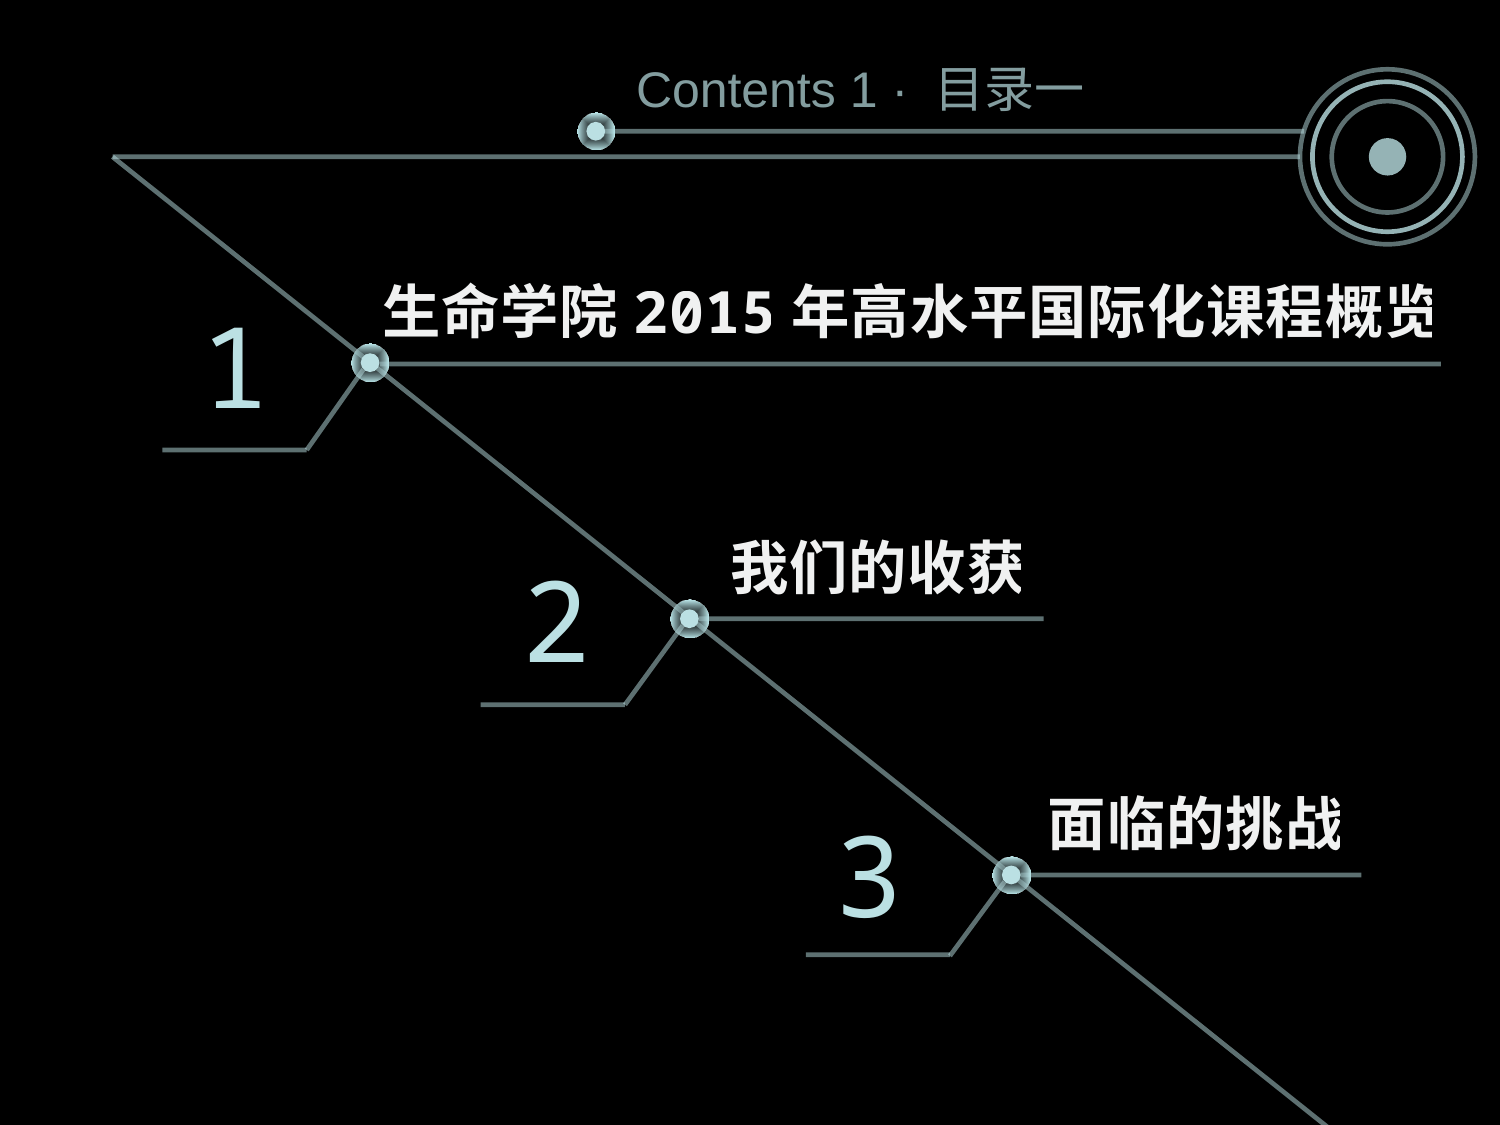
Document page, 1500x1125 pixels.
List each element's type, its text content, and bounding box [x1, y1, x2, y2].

text_box 真正对学生有帮助 提高学生兴趣 [486, 602, 712, 712]
text_box 真正对学生有帮助 提高学生兴趣 [167, 349, 391, 456]
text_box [949, 881, 1005, 957]
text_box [670, 599, 709, 638]
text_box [624, 625, 684, 706]
text_box 生命学院2015年高水平国际化课程概览 [1392, 267, 1458, 353]
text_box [112, 156, 1388, 1125]
text_box 真正对学生有帮助 提高学生兴趣 [811, 858, 1034, 962]
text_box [306, 369, 364, 451]
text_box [576, 112, 615, 151]
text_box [992, 855, 1031, 894]
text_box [351, 343, 390, 382]
text_box Contents 1 · 目录一 [621, 49, 1100, 125]
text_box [1299, 69, 1476, 245]
